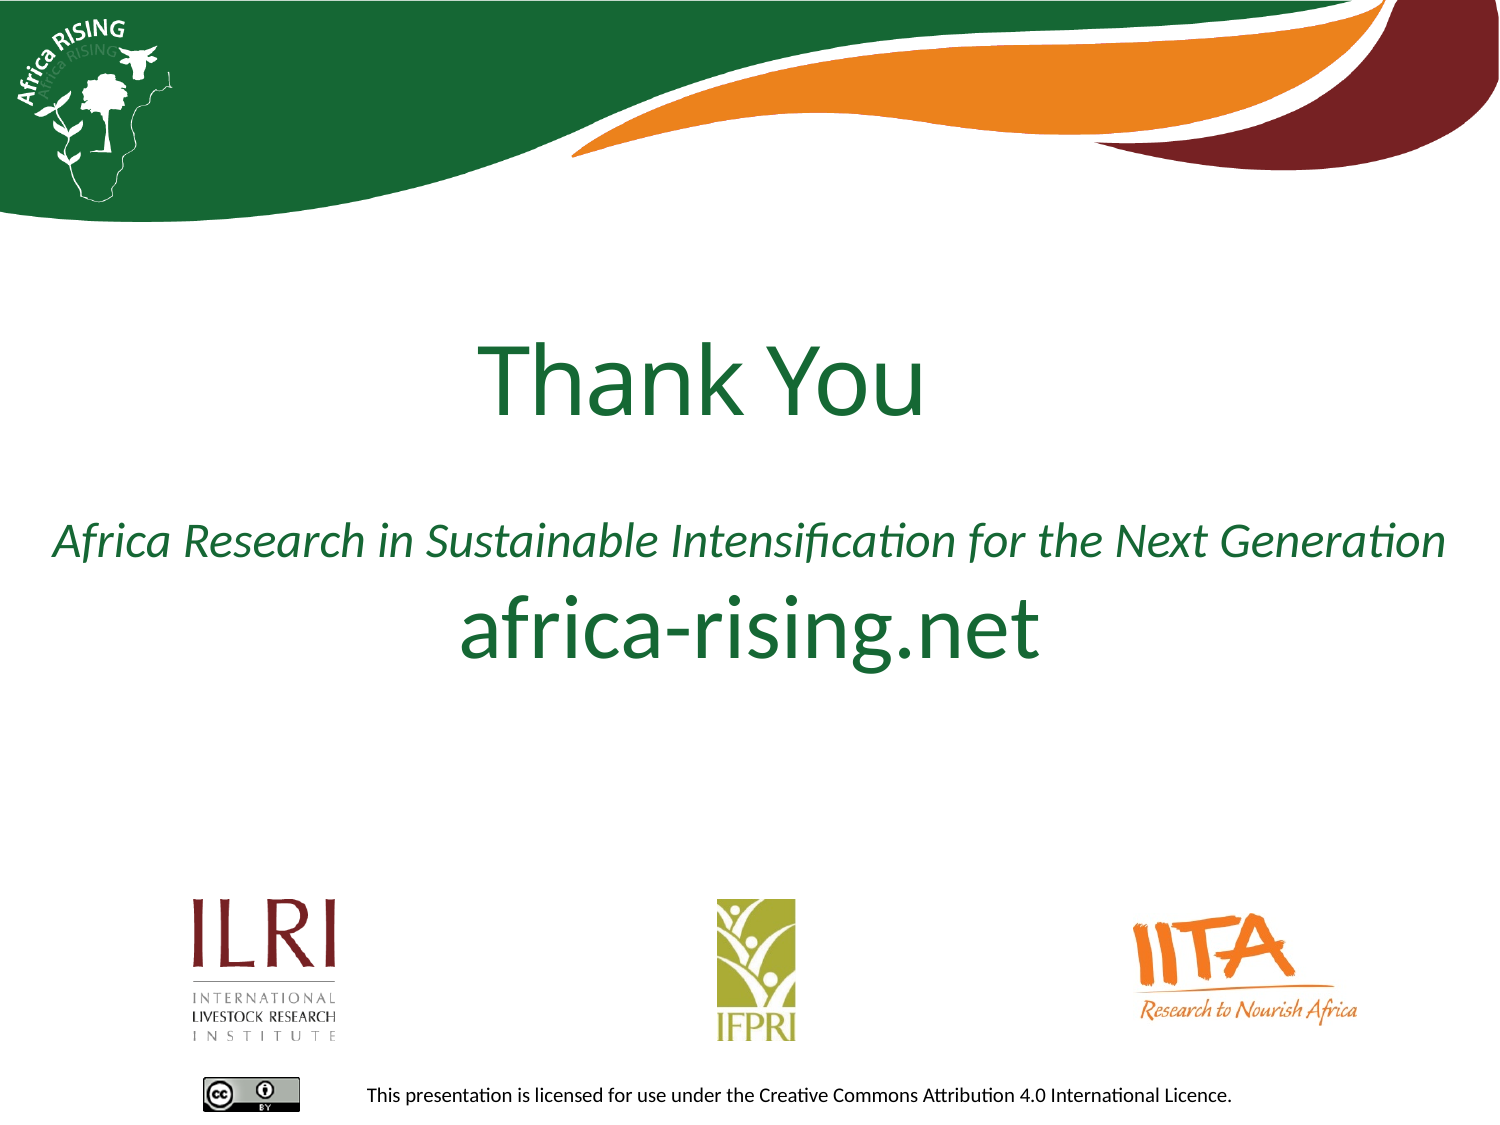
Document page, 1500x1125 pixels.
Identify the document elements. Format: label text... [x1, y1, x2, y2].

picture [193, 899, 335, 1041]
picture [203, 1077, 300, 1112]
picture [0, 0, 1499, 222]
text_box Thank You [78, 312, 1329, 500]
picture [717, 899, 796, 1041]
picture [1133, 913, 1357, 1026]
